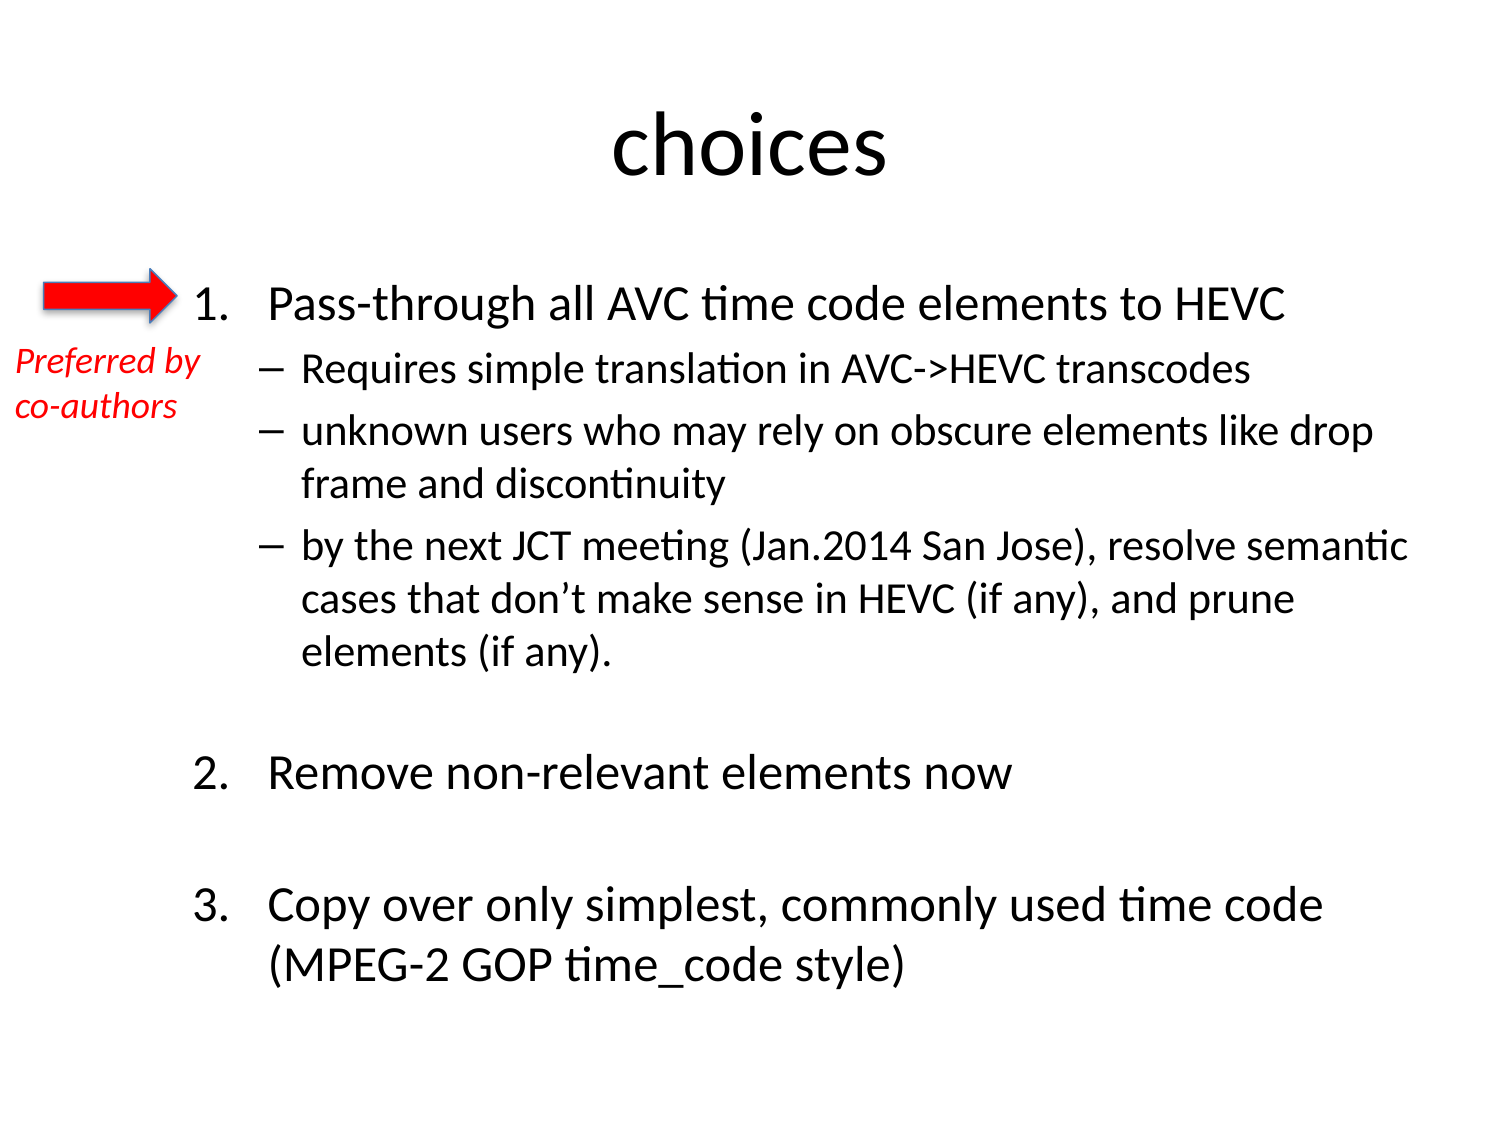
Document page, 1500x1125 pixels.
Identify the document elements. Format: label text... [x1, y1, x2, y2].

text_box [42, 268, 178, 324]
text_box Preferred by co-authors [0, 329, 282, 434]
list Pass-through all AVC time code elements to HEVC Requires simple translation in AVC->HEVC transcodes unknown users who may rely on obscure elements like drop frame and discontinuity by the next JCT meeting (Jan.2014 San Jose), resolve semantic cases that don’t make sense in HEVC (if any), and prune elements (if any). Remove non-relevant elements now Copy over only simplest, commonly used time code (MPEG-2 GOP time_code style) [177, 262, 1438, 1005]
title choices [75, 45, 1425, 233]
